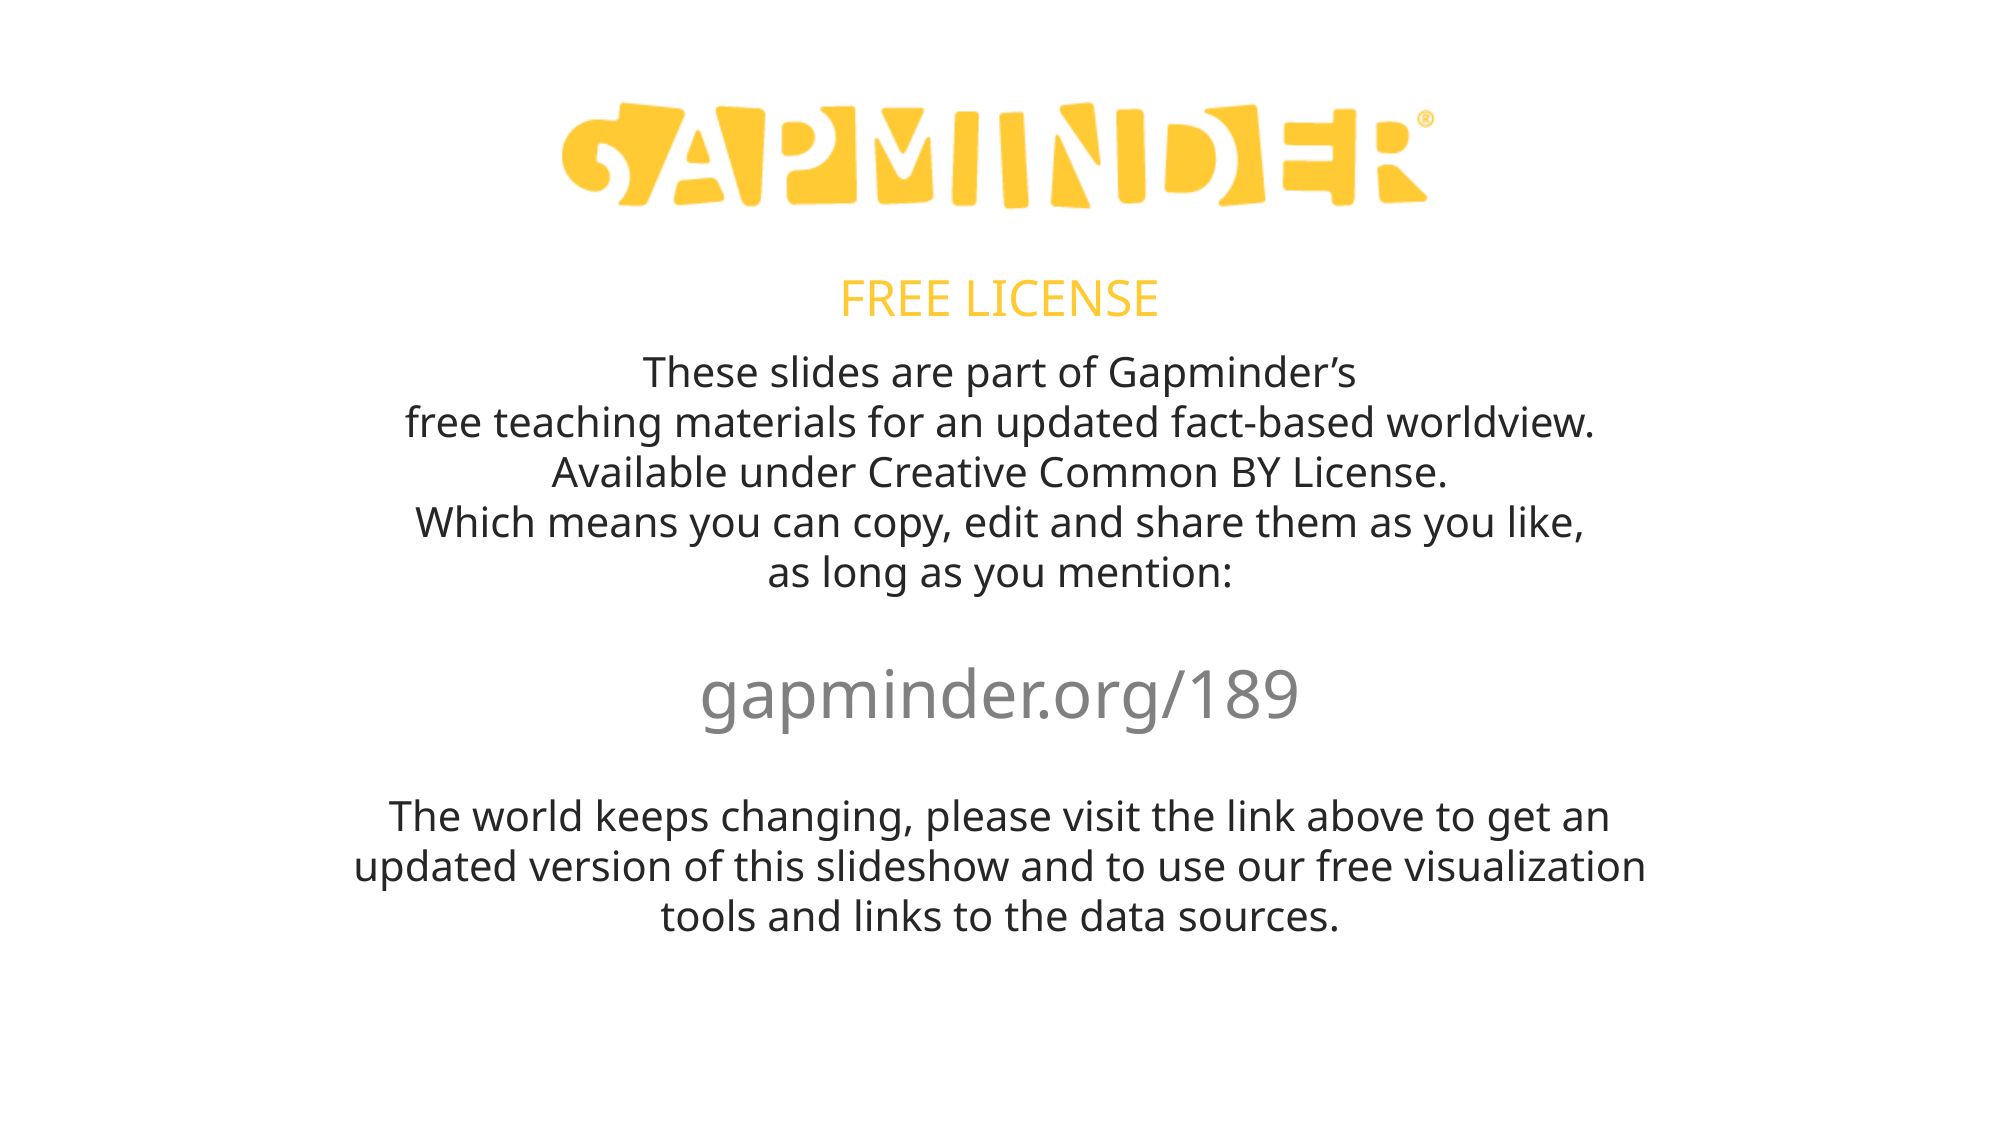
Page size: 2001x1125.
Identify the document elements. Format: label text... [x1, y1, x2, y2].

text_box FREE LICENSE [767, 259, 1233, 319]
text_box The world keeps changing, please visit the link above to get an updated version of this slideshow and to use our free visualization tools and links to the data sources. [327, 782, 1674, 947]
picture [556, 94, 1445, 215]
text_box These slides are part of Gapminder’s free teaching materials for an updated fact-based worldview. Available under Creative Common BY License. Which means you can copy, edit and share them as you like, as long as you mention: [144, 338, 1857, 604]
text_box gapminder.org/189 [532, 644, 1468, 740]
